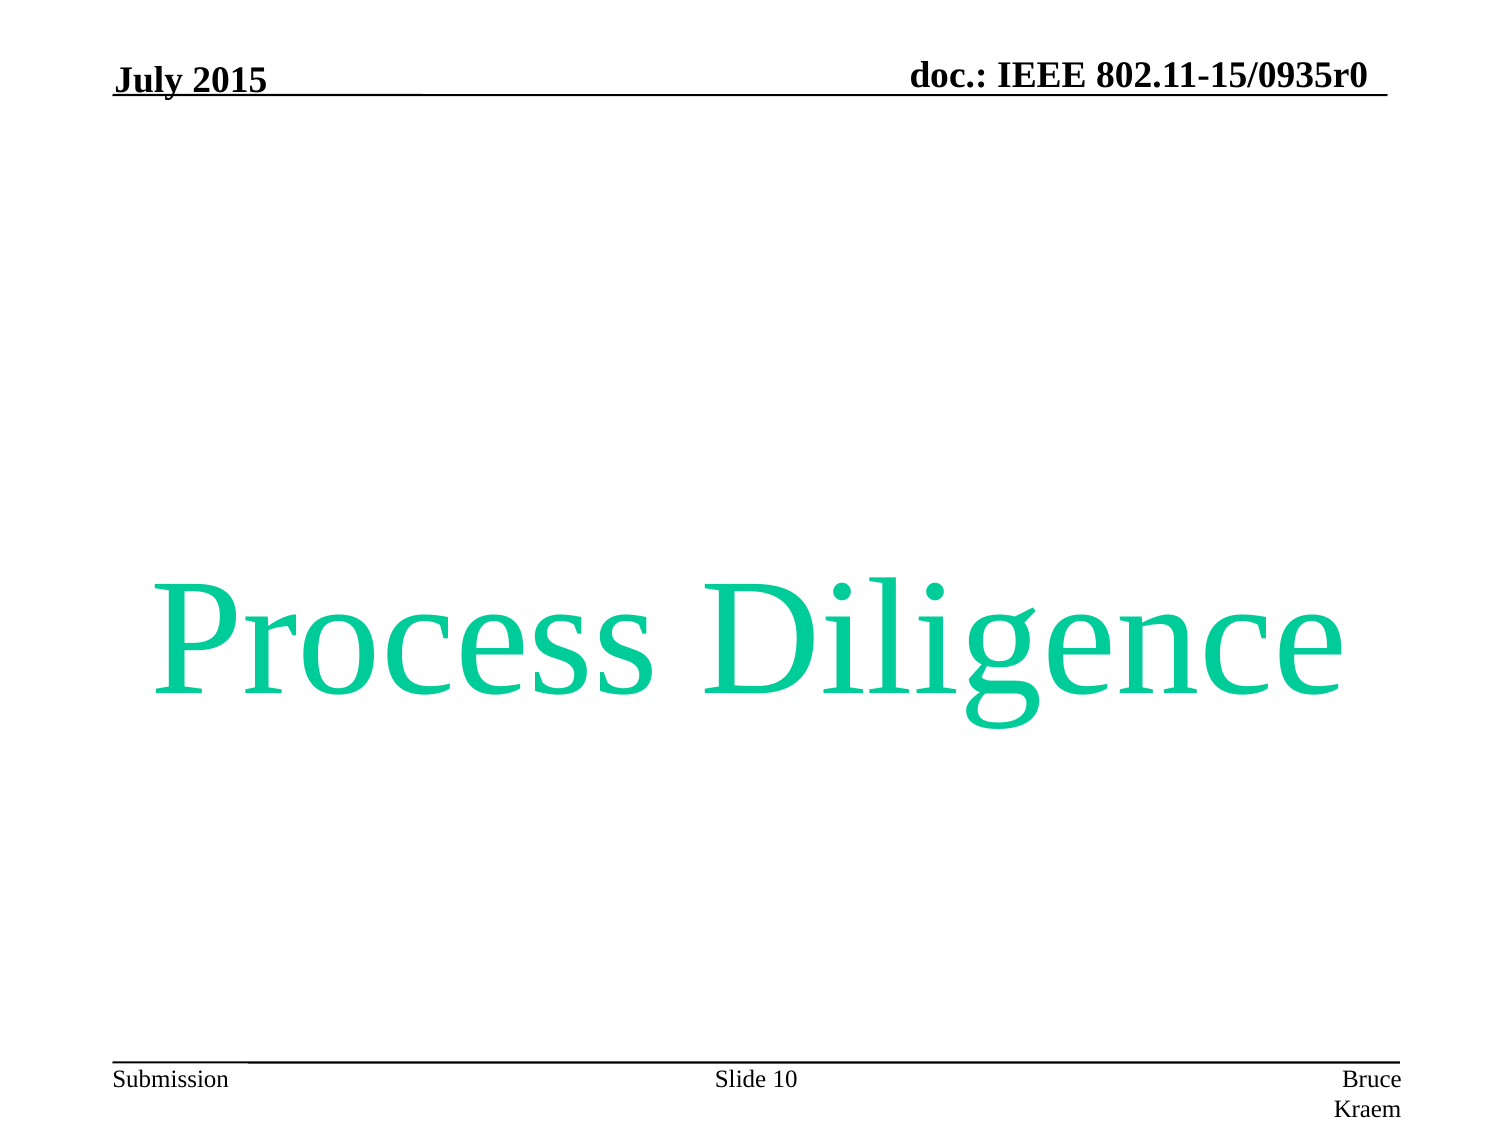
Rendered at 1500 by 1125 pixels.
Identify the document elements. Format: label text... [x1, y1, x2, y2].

text_box Process Diligence [135, 519, 1365, 735]
footer Bruce Kraemer, Marvell [1325, 1062, 1402, 1093]
slide_number Slide 10 [712, 1062, 800, 1093]
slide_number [114, 54, 335, 100]
